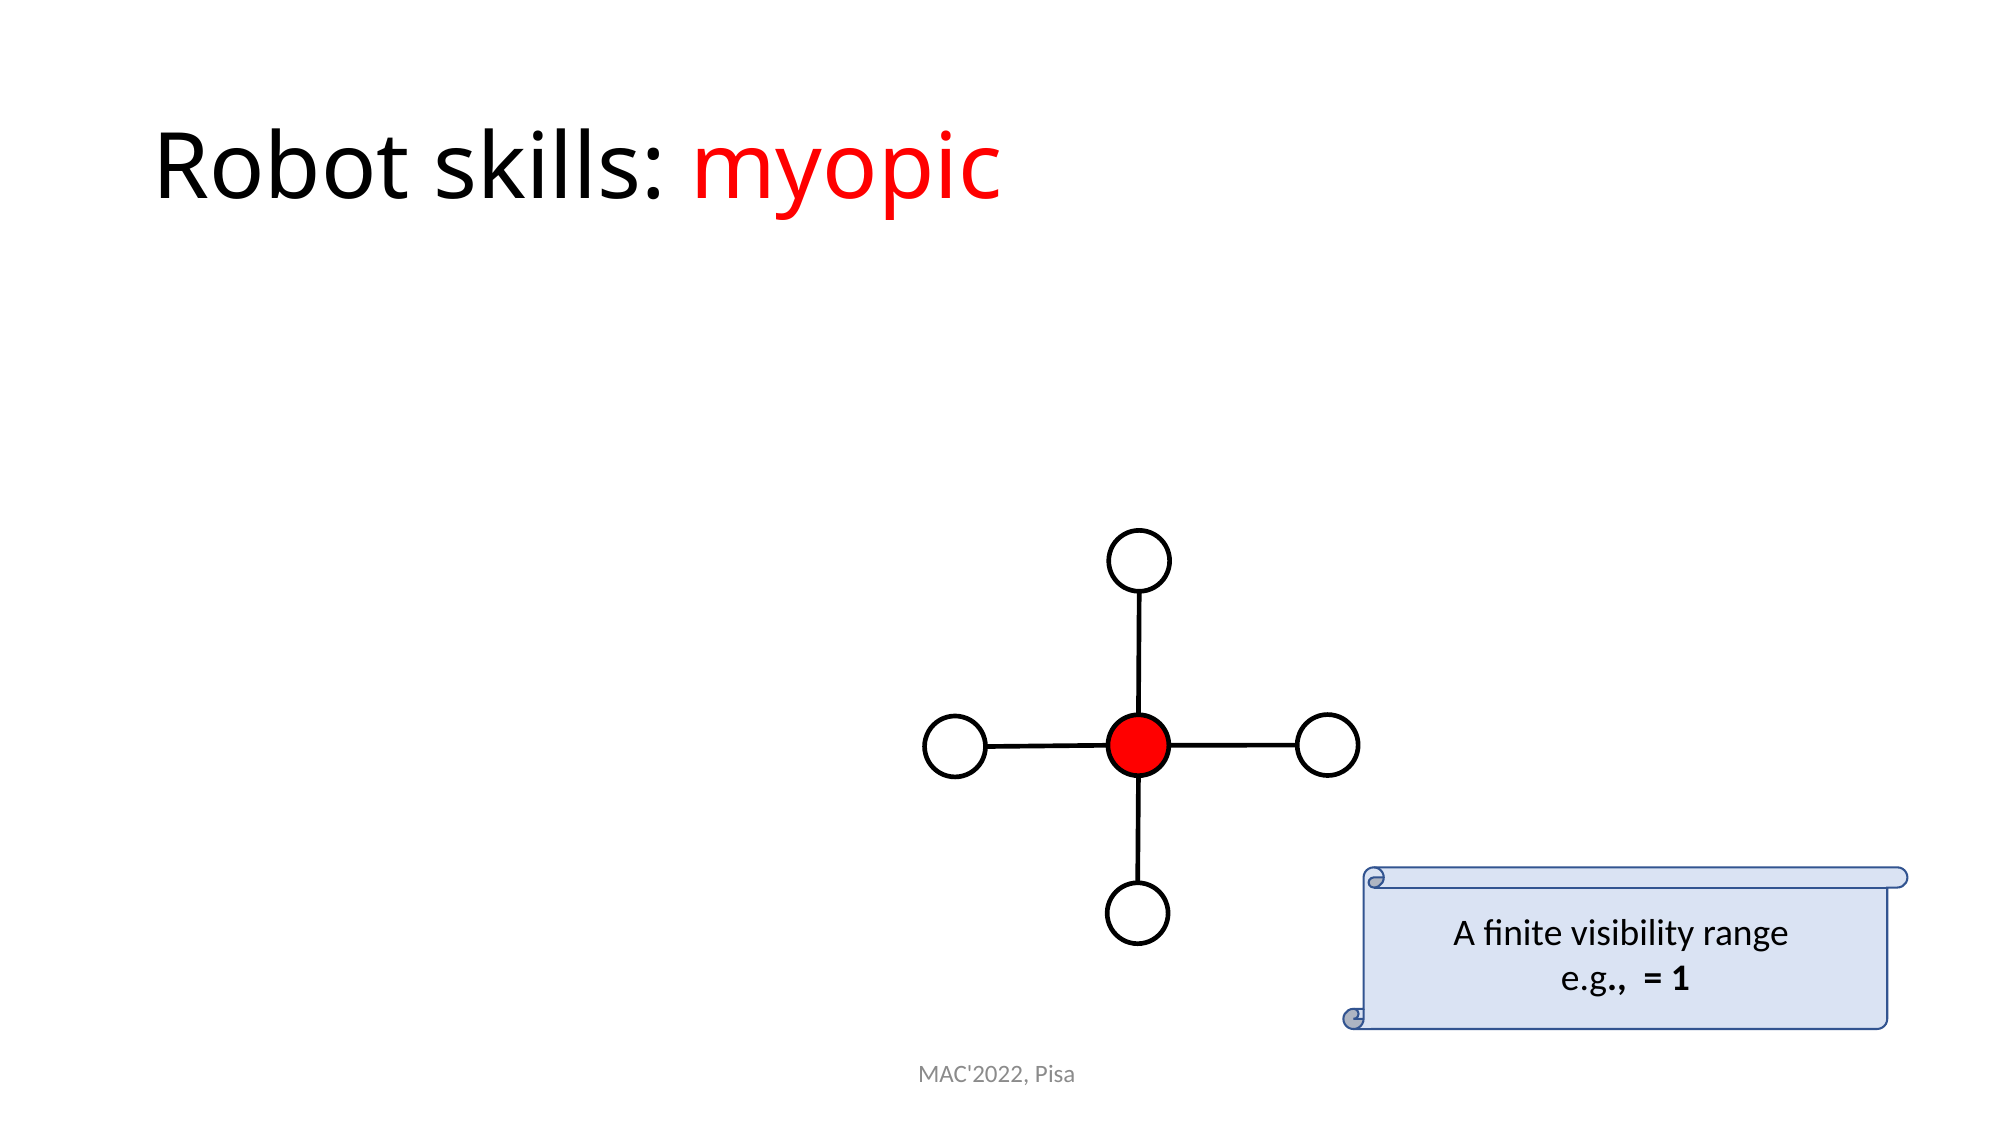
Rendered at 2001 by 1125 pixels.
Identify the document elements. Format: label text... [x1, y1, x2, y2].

footer MAC'2022, Pisa [662, 1042, 1338, 1103]
text_box [1296, 713, 1360, 777]
text_box [1107, 529, 1171, 593]
text_box [1107, 713, 1170, 777]
title Robot skills: myopic [137, 59, 1863, 278]
text_box [923, 714, 987, 778]
text_box [1106, 881, 1170, 945]
